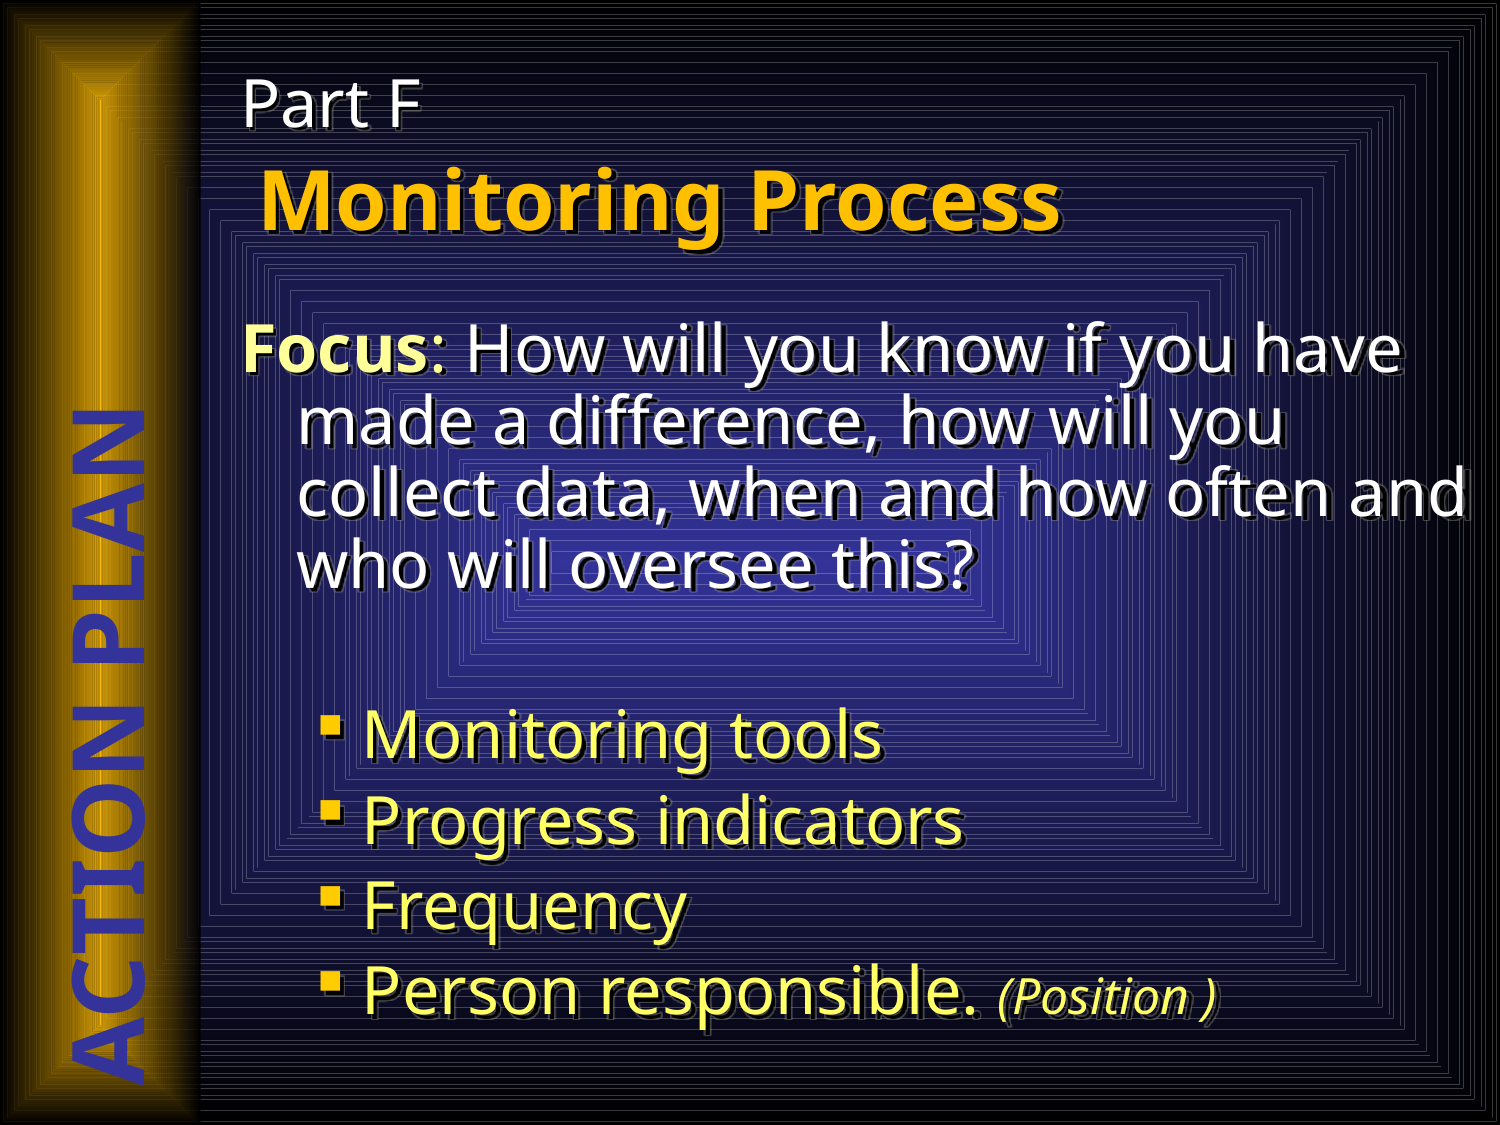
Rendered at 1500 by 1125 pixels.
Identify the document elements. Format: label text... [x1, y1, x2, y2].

text_box ACTION PLAN [37, 0, 173, 1102]
list Part F Monitoring Process Focus: How will you know if you have made a difference, how will you collect data, when and how often and who will oversee this? Monitoring tools Progress indicators Frequency Person responsible. (Position ) [224, 62, 1500, 1051]
